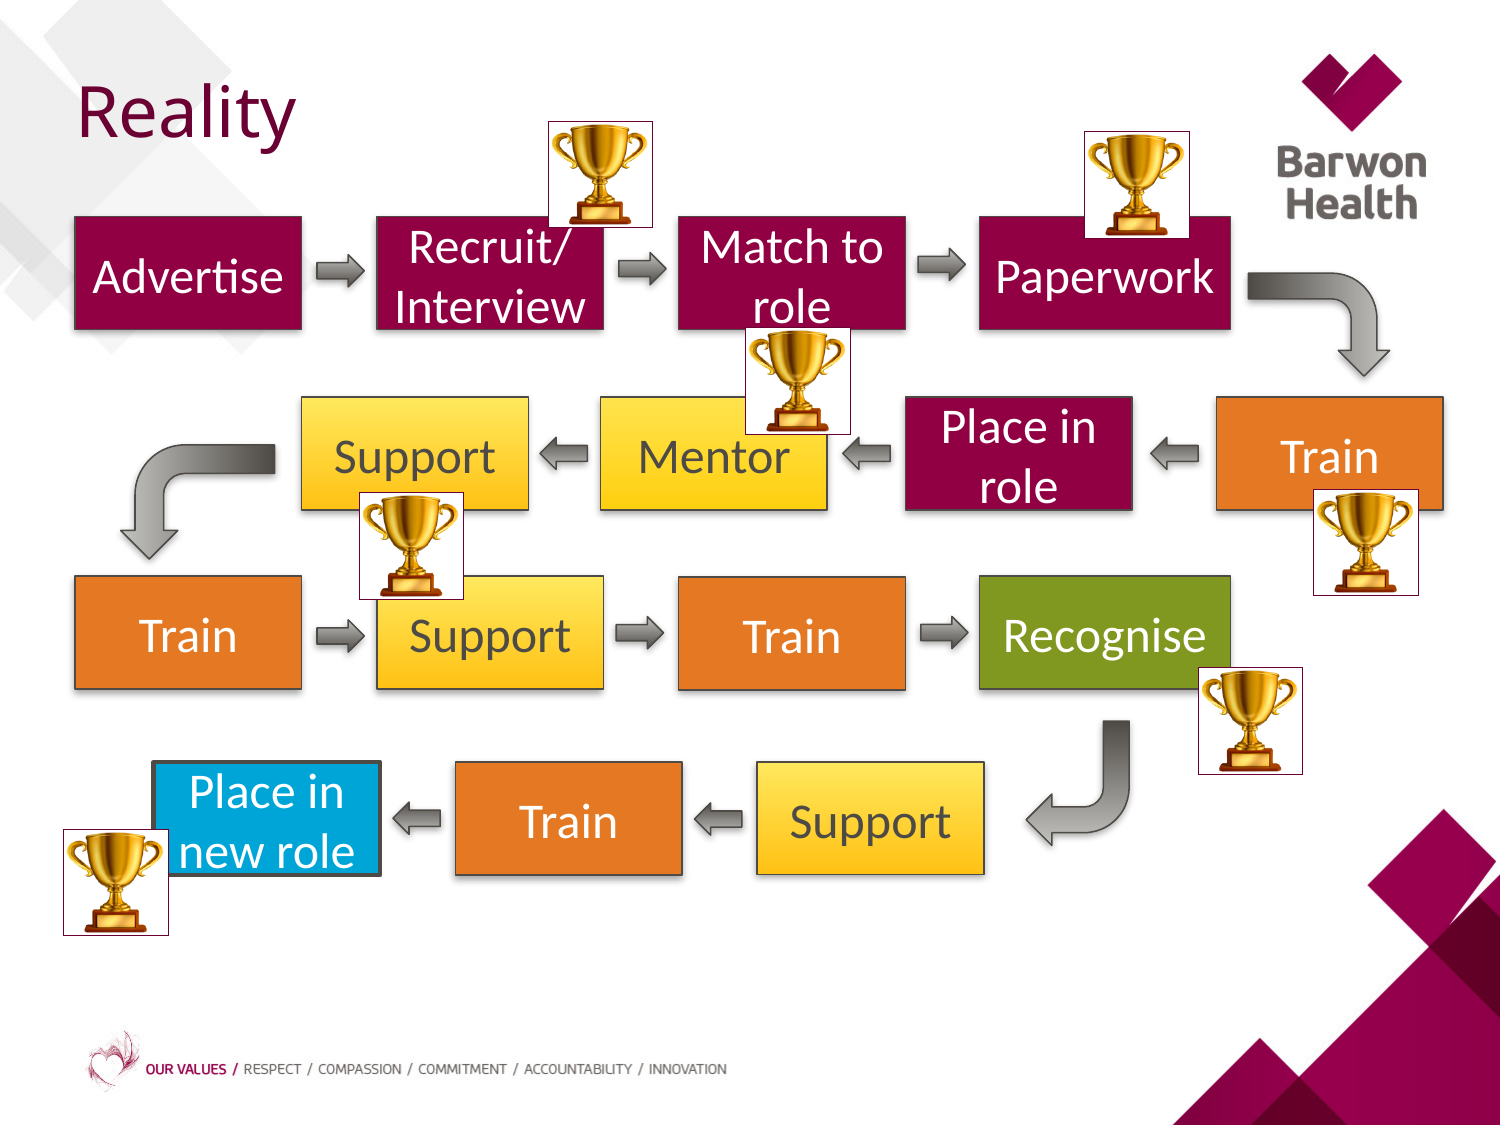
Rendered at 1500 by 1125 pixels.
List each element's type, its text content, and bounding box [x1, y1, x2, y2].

text_box [316, 619, 365, 653]
text_box [1247, 272, 1391, 377]
text_box Train [1216, 396, 1444, 511]
text_box Train [678, 576, 906, 691]
text_box [917, 247, 966, 282]
title Reality [75, 0, 1425, 218]
text_box [392, 801, 441, 836]
picture [1084, 131, 1190, 239]
text_box Train [74, 575, 302, 690]
text_box Train [455, 761, 683, 876]
text_box Recognise [979, 575, 1231, 690]
text_box [920, 615, 969, 650]
text_box Advertise [74, 216, 302, 330]
text_box [120, 444, 276, 560]
text_box [693, 802, 743, 836]
text_box Recruit/ Interview [376, 216, 604, 330]
text_box Mentor [600, 396, 828, 511]
text_box [618, 251, 667, 286]
text_box Support [301, 396, 529, 511]
text_box Support [756, 761, 985, 875]
text_box [1025, 720, 1130, 847]
text_box [1150, 436, 1199, 471]
text_box Place in role [905, 396, 1133, 511]
text_box Match to role [678, 216, 906, 330]
picture [0, 0, 1500, 1125]
text_box [539, 436, 589, 471]
text_box [316, 253, 365, 288]
text_box [842, 436, 891, 471]
text_box Support [376, 575, 604, 690]
text_box [615, 615, 665, 650]
text_box Paperwork [979, 216, 1231, 330]
text_box Place in new role [151, 760, 382, 877]
